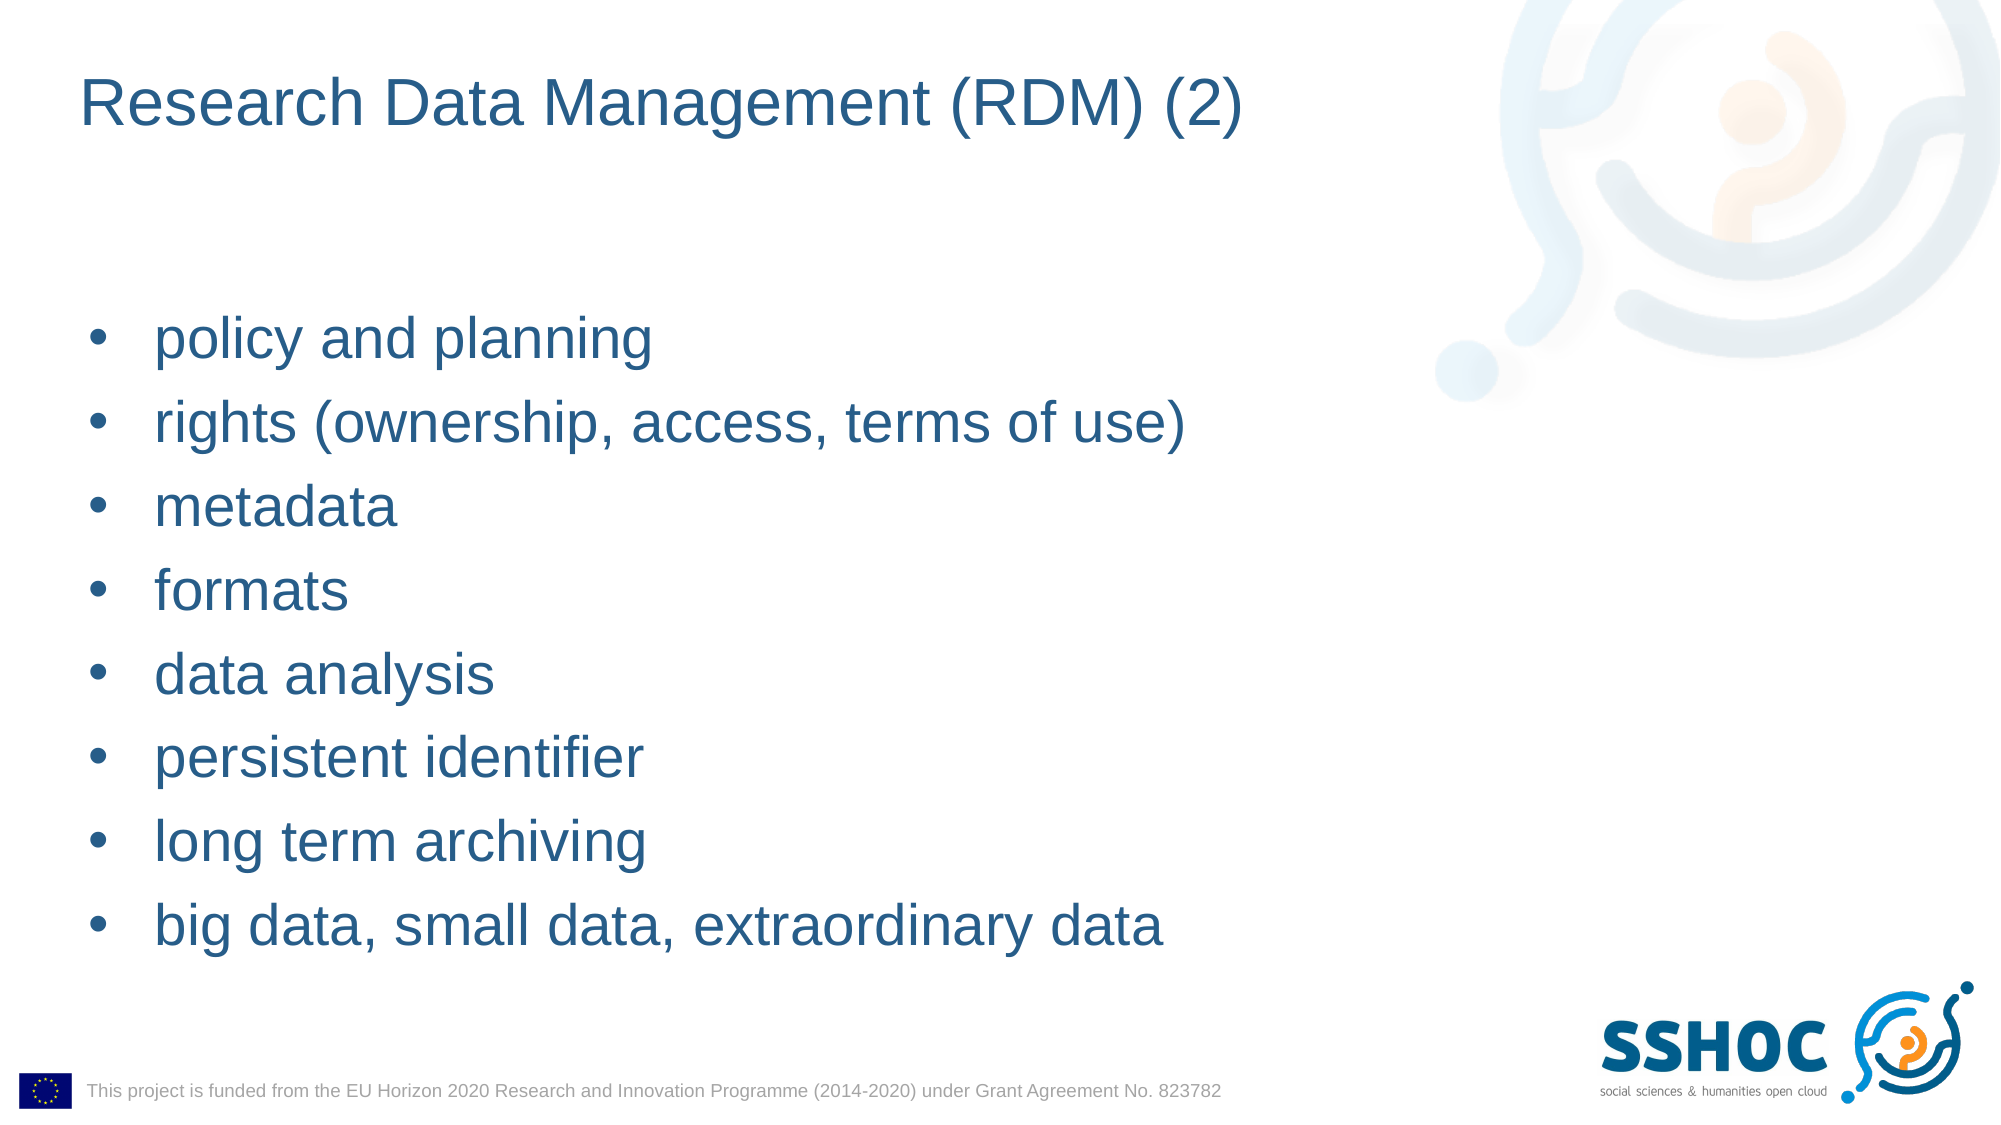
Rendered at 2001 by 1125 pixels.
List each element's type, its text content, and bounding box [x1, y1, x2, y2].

list policy and planning rights (ownership, access, terms of use) metadata formats data analysis persistent identifier long term archiving big data, small data, extraordinary data [64, 301, 1863, 1015]
title Research Data Management (RDM) (2) [64, 59, 1863, 288]
picture [19, 1073, 72, 1109]
picture [1597, 965, 2001, 1118]
